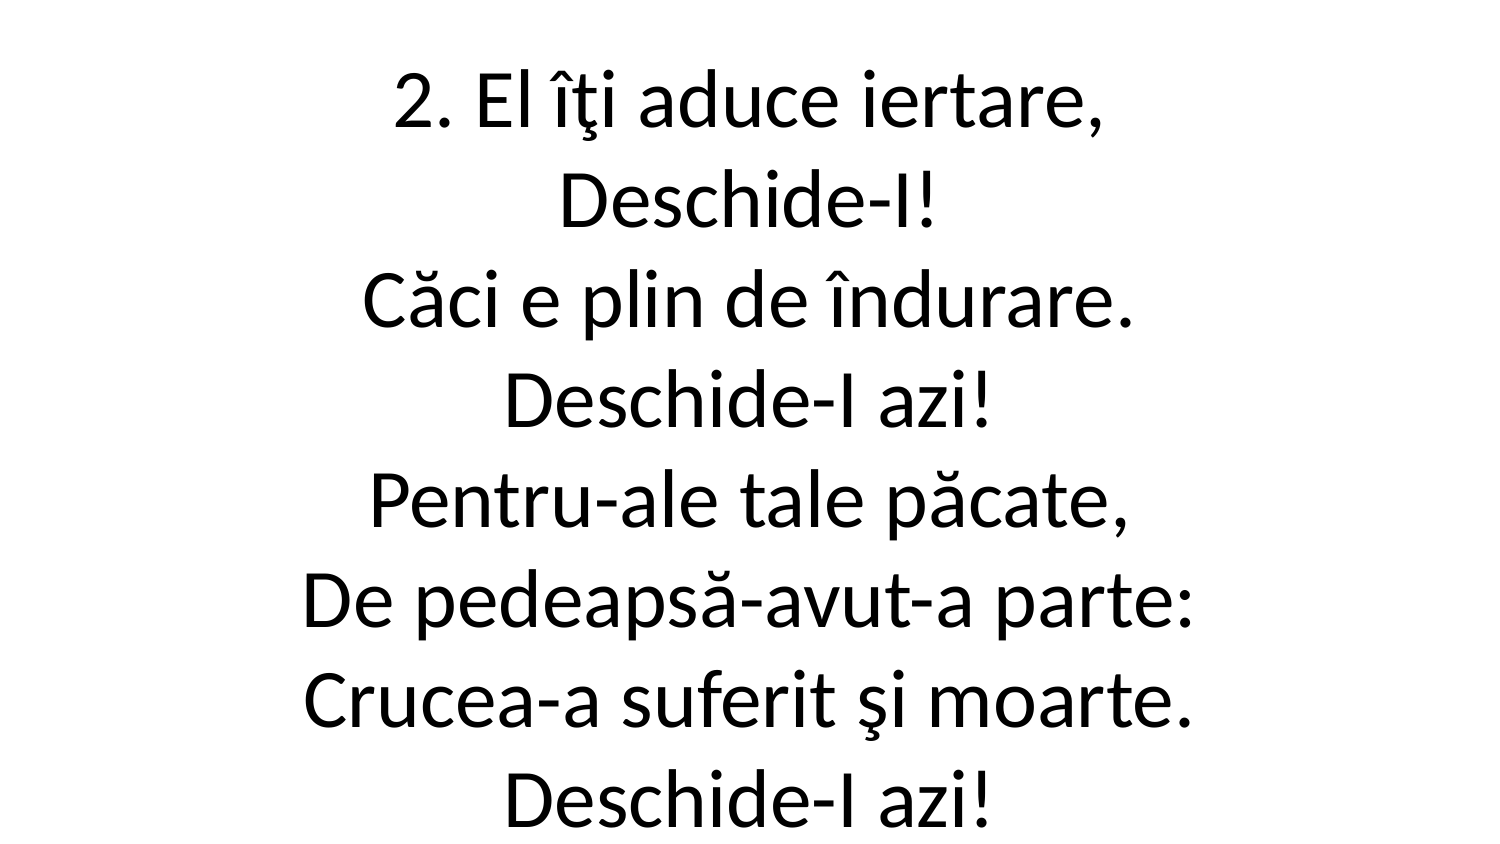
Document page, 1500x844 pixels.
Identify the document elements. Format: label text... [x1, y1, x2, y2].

text_box 2. El îţi aduce iertare, Deschide-I! Căci e plin de îndurare. Deschide-I azi! Pentru-ale tale păcate, De pedeapsă-avut-a parte: Crucea-a suferit şi moarte. Deschide-I azi! [287, 0, 1213, 844]
